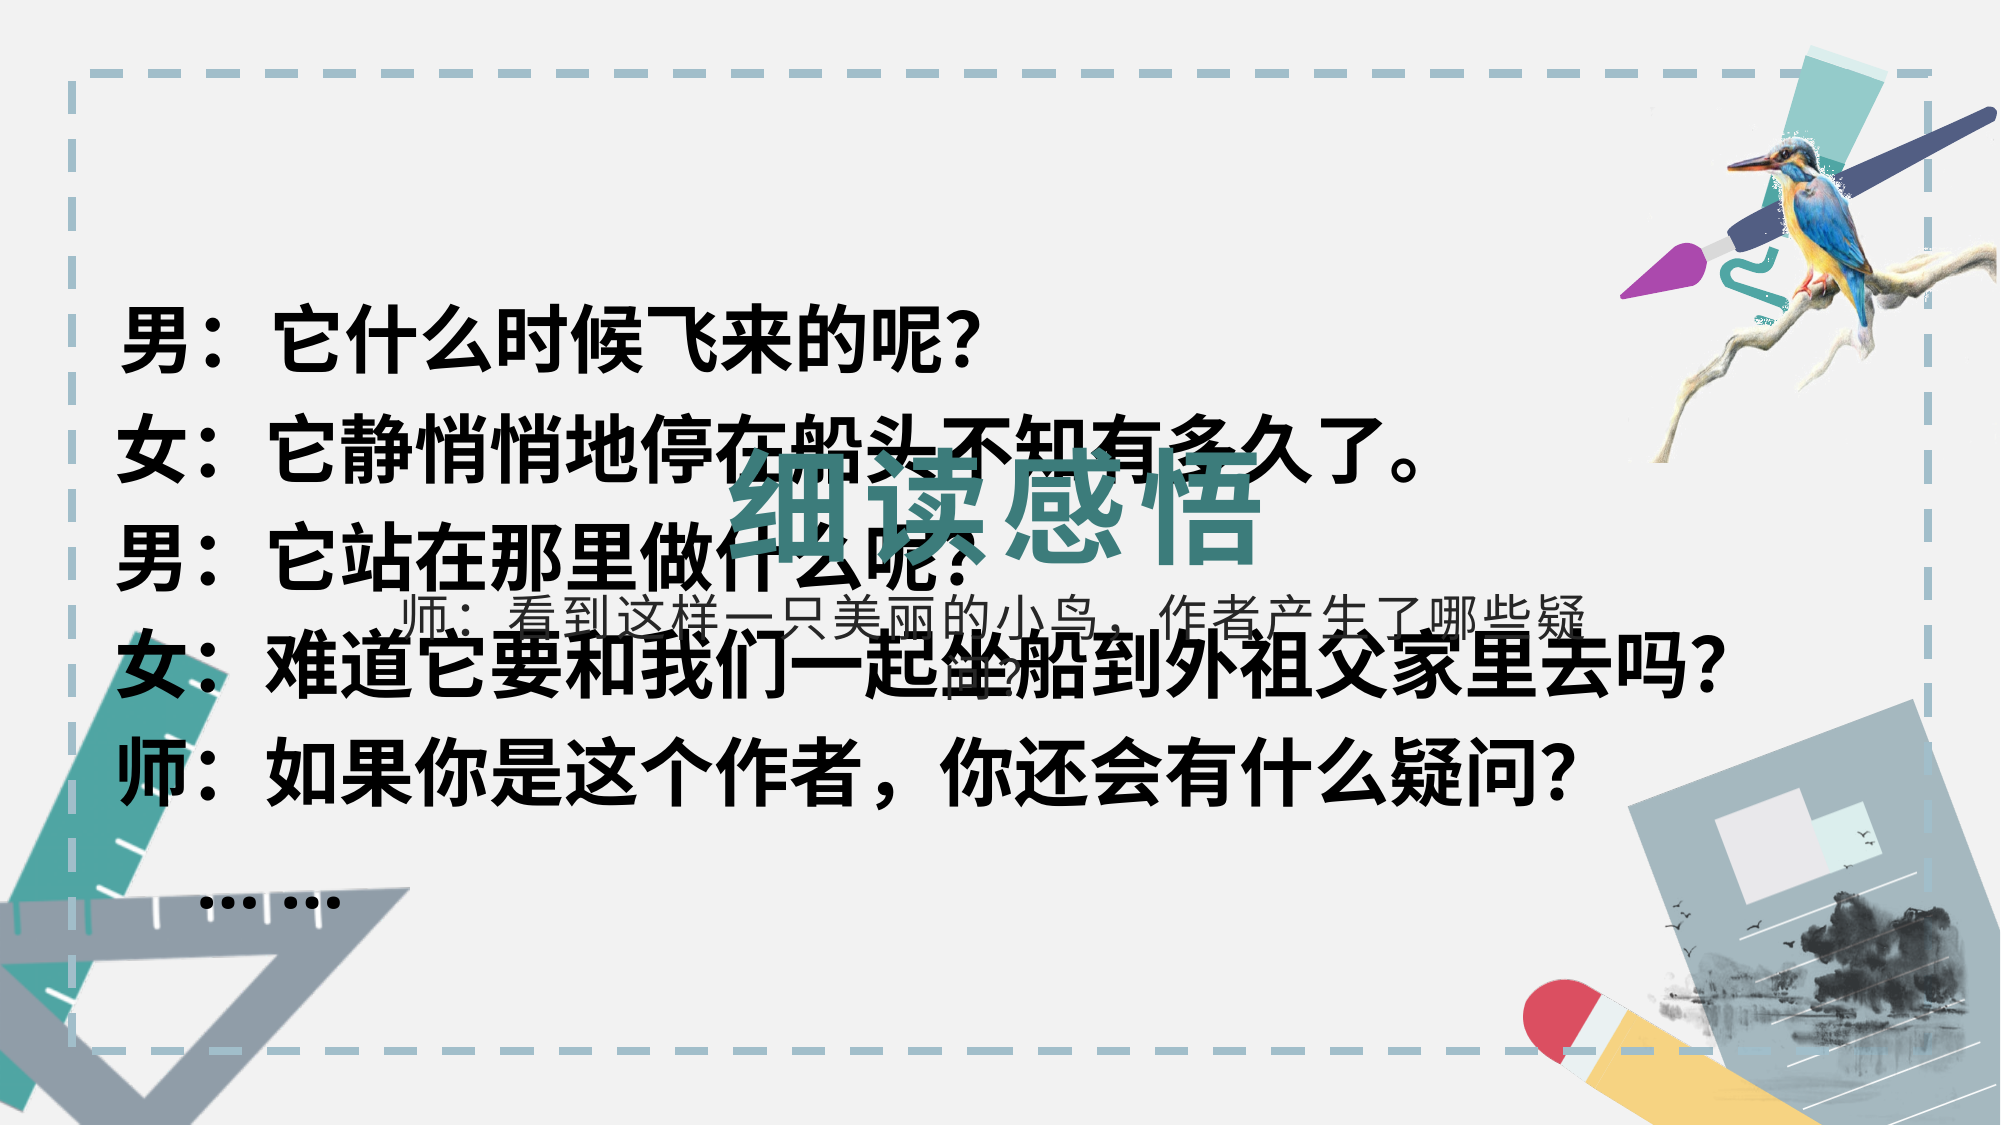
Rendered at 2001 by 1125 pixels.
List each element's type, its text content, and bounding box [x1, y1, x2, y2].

picture [0, 611, 410, 1125]
text_box 师：看到这样一只美丽的小鸟，作者产生了哪些疑问？ [375, 586, 1616, 783]
picture [1522, 698, 2001, 1125]
text_box 细读感悟 [375, 351, 1616, 580]
picture [1628, 107, 2000, 463]
text_box 男：它什么时候飞来的呢？ 女：它静悄悄地停在船头不知有多久了。 男：它站在那里做什么呢？ 女：难道它要和我们一起坐船到外祖父家里去吗？ 师：如果你是这个作者，你还会有什么疑问？ … … [65, 256, 1793, 932]
